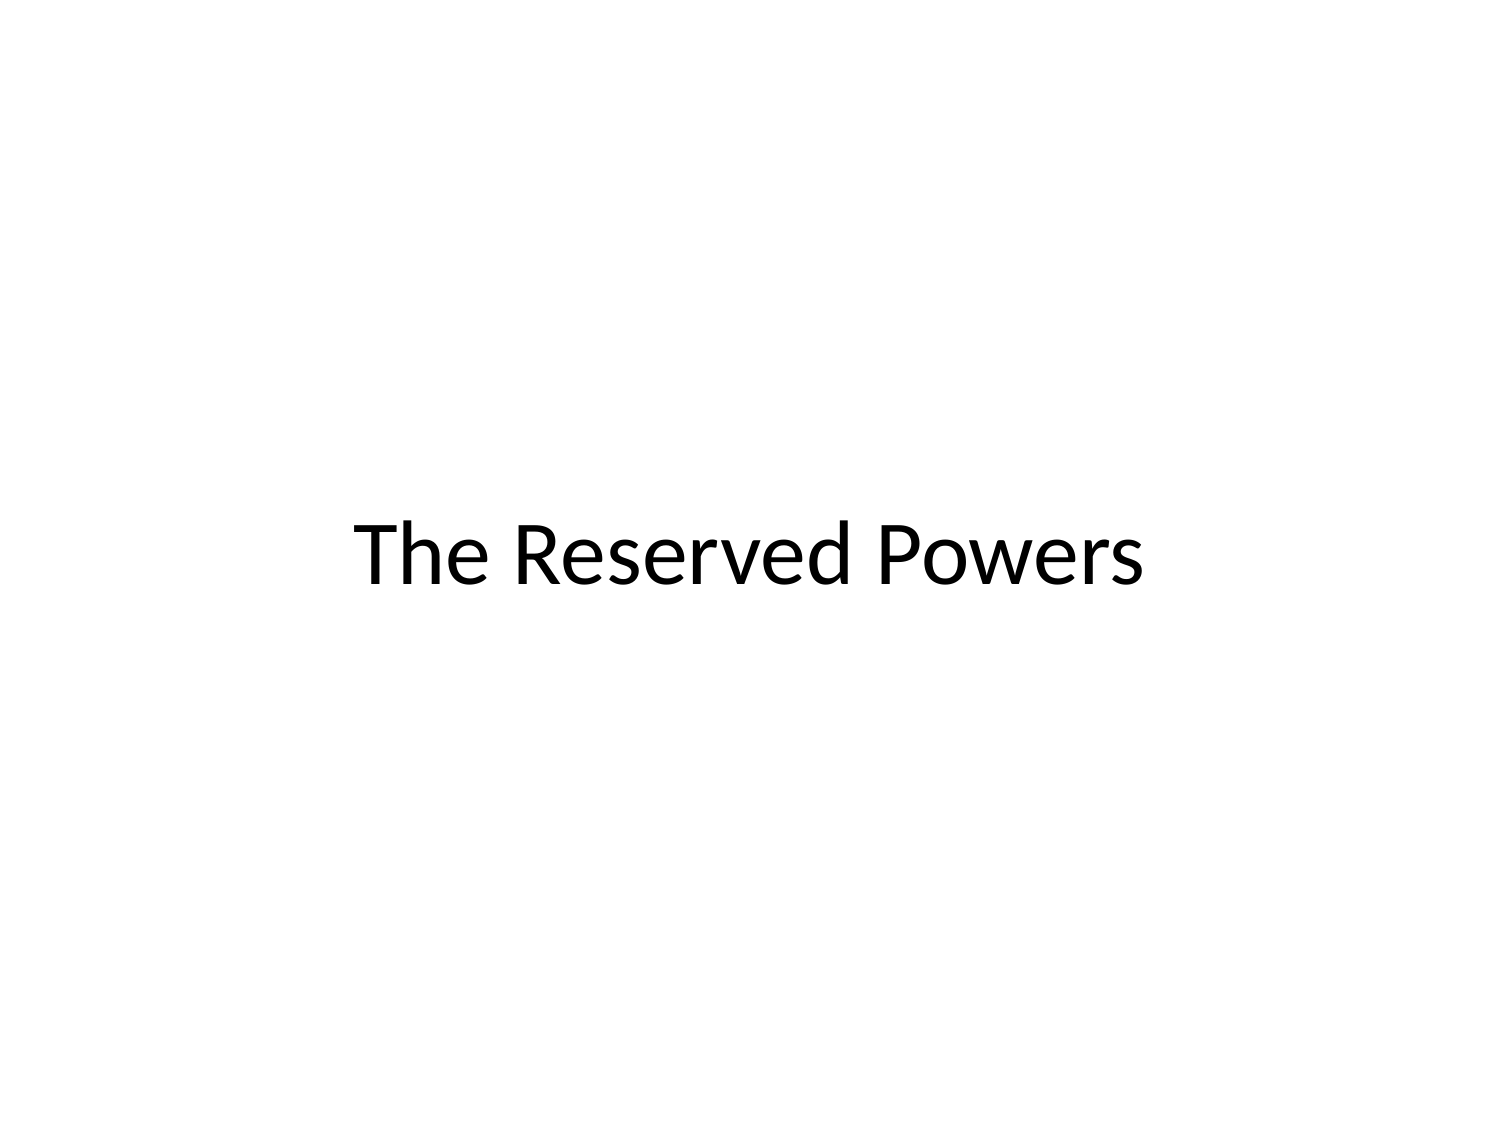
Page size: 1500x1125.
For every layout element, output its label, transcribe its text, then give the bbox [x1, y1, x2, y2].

title The Reserved Powers [74, 44, 1426, 1051]
